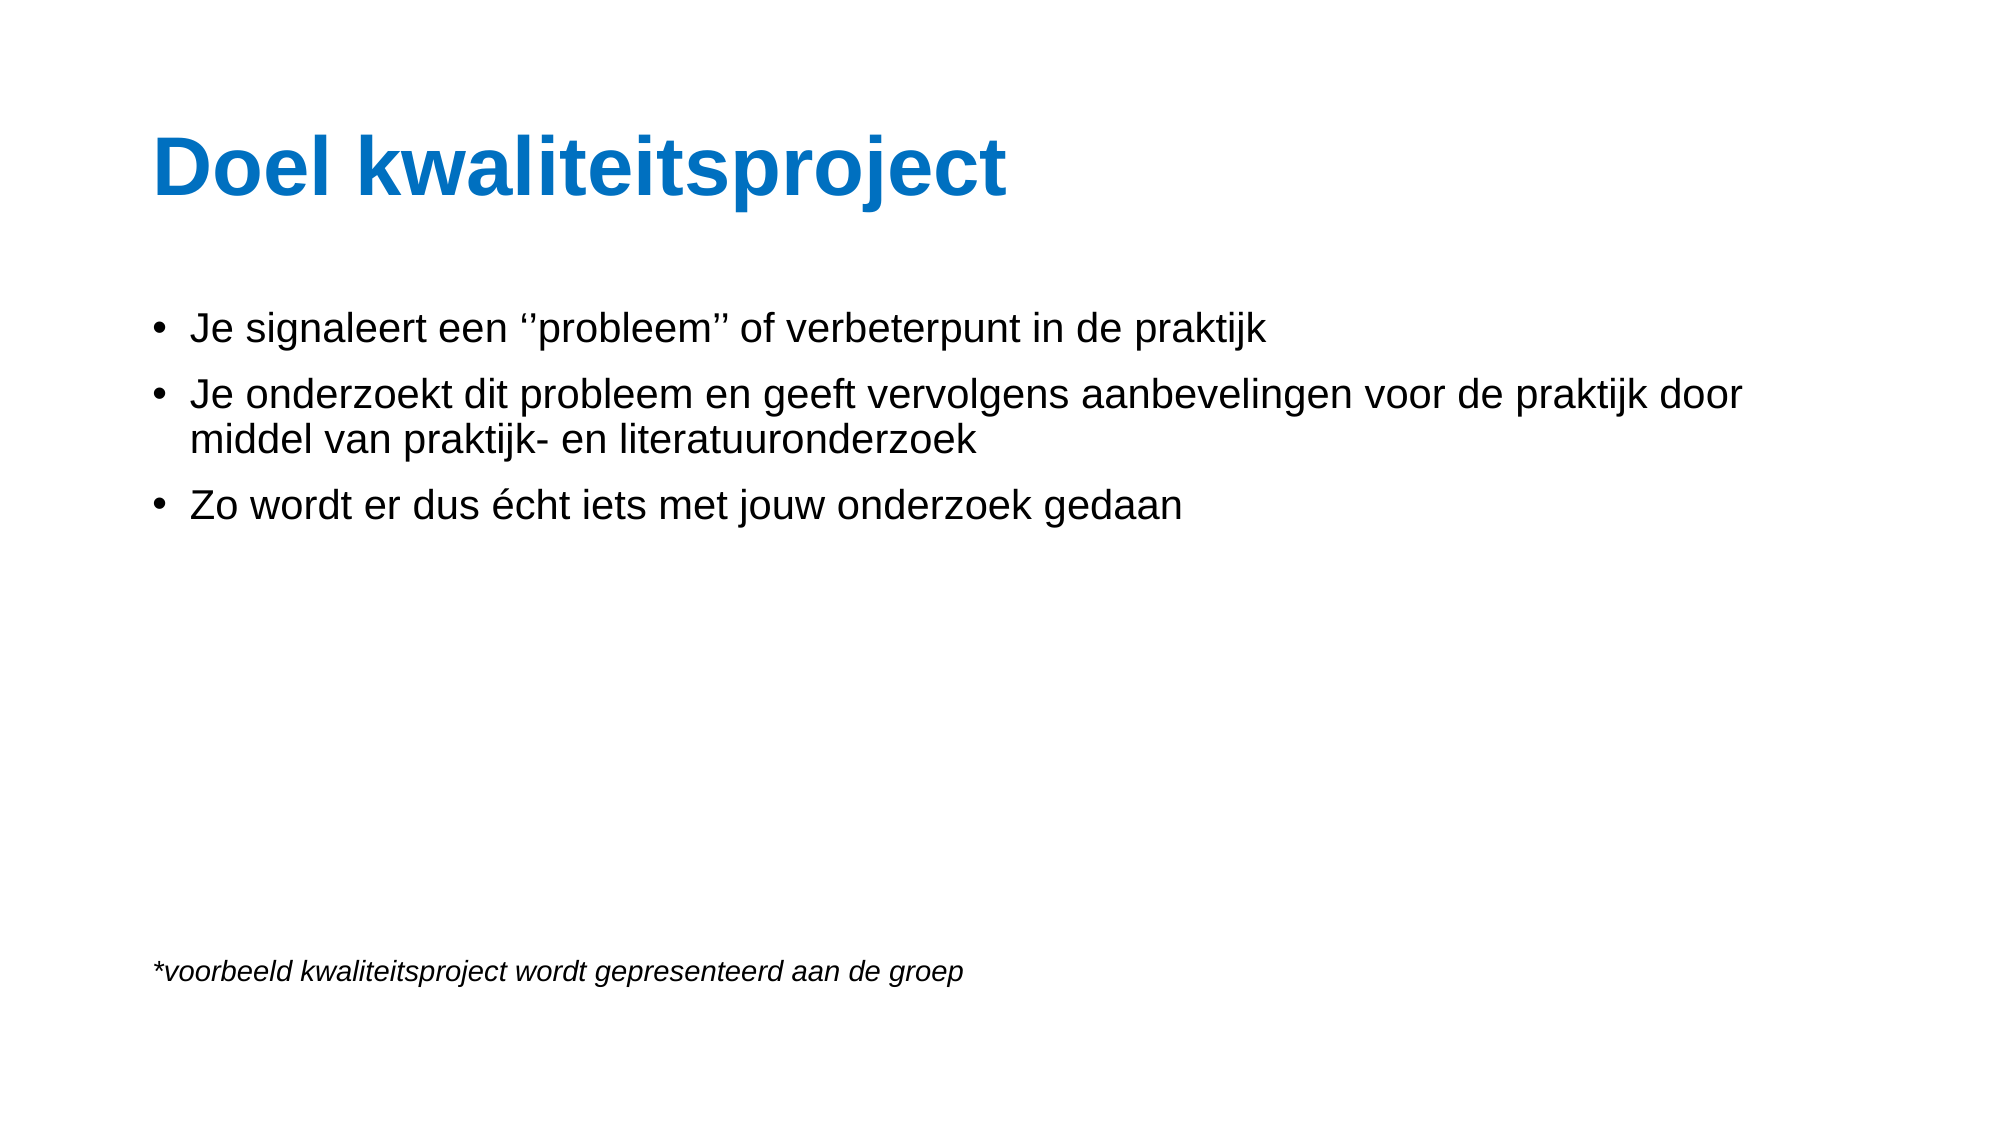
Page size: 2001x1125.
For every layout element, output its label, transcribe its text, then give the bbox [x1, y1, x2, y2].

title Doel kwaliteitsproject [137, 59, 1863, 278]
list Je signaleert een ‘’probleem’’ of verbeterpunt in de praktijk Je onderzoekt dit probleem en geeft vervolgens aanbevelingen voor de praktijk door middel van praktijk- en literatuuronderzoek Zo wordt er dus écht iets met jouw onderzoek gedaan *voorbeeld kwaliteitsproject wordt gepresenteerd aan de groep [137, 299, 1863, 1014]
